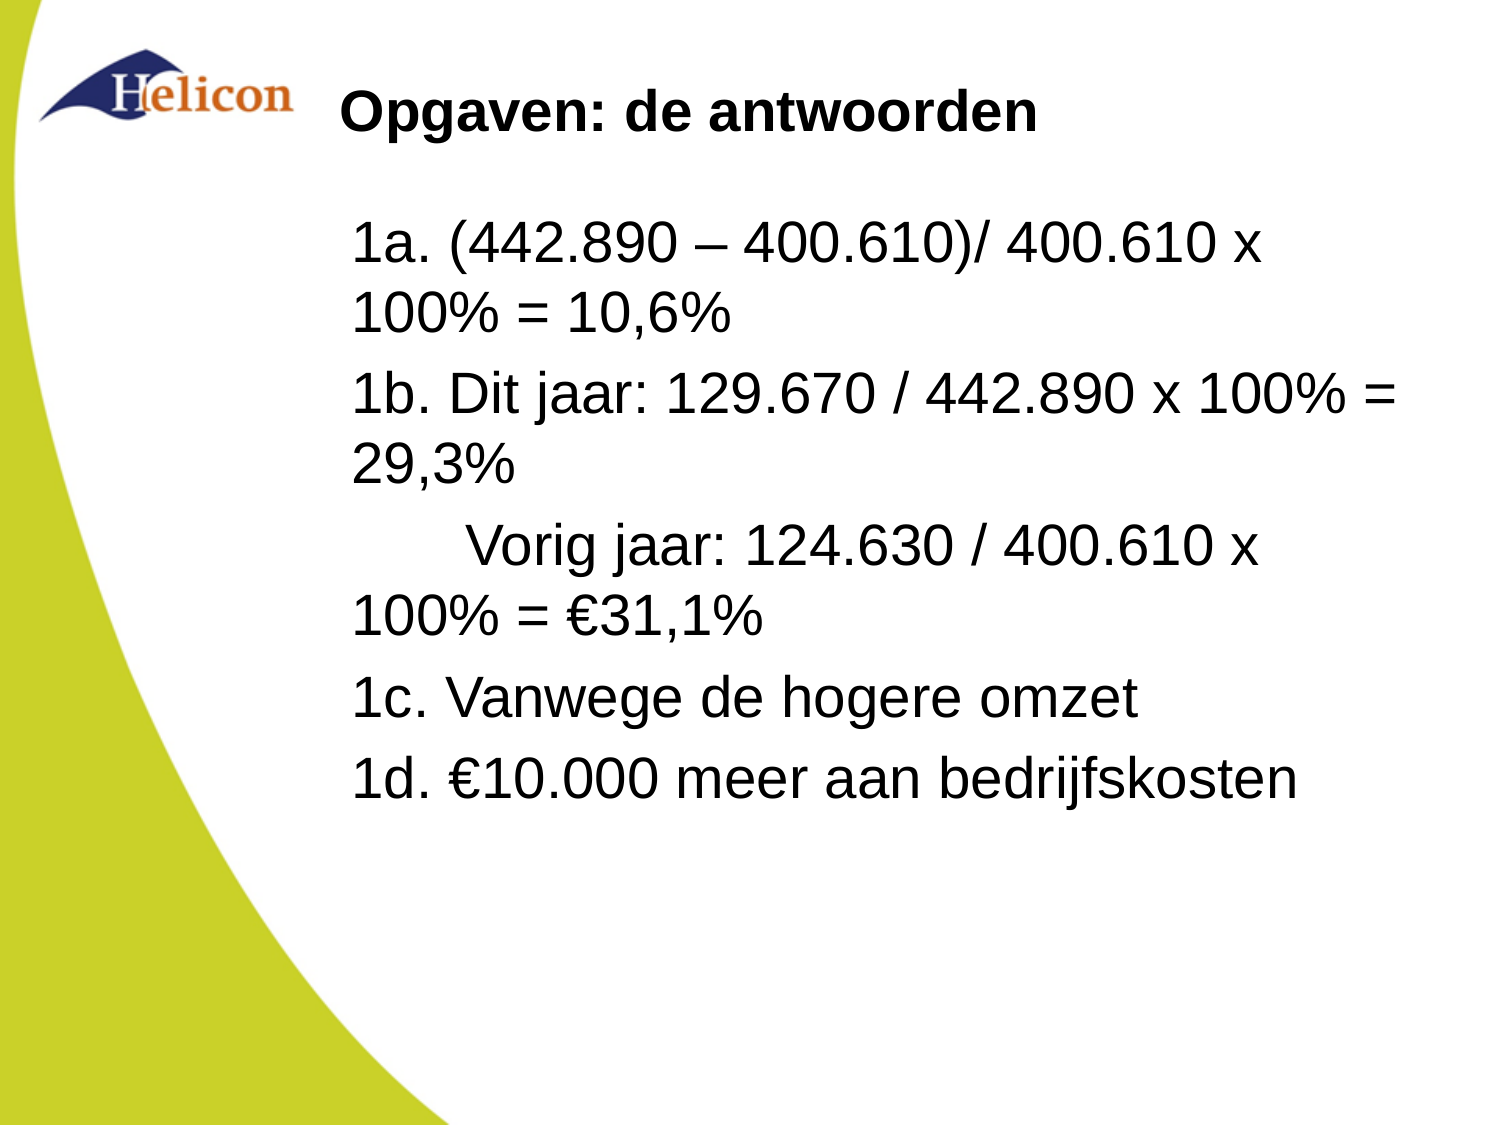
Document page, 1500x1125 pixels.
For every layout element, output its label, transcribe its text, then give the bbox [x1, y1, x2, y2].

title Opgaven: de antwoorden [324, 54, 1415, 161]
list 1a. (442.890 – 400.610)/ 400.610 x 100% = 10,6% 1b. Dit jaar: 129.670 / 442.890 x 100% = 29,3% Vorig jaar: 124.630 / 400.610 x 100% = €31,1% 1c. Vanwege de hogere omzet 1d. €10.000 meer aan bedrijfskosten [336, 196, 1425, 1005]
picture [0, 0, 1500, 1125]
